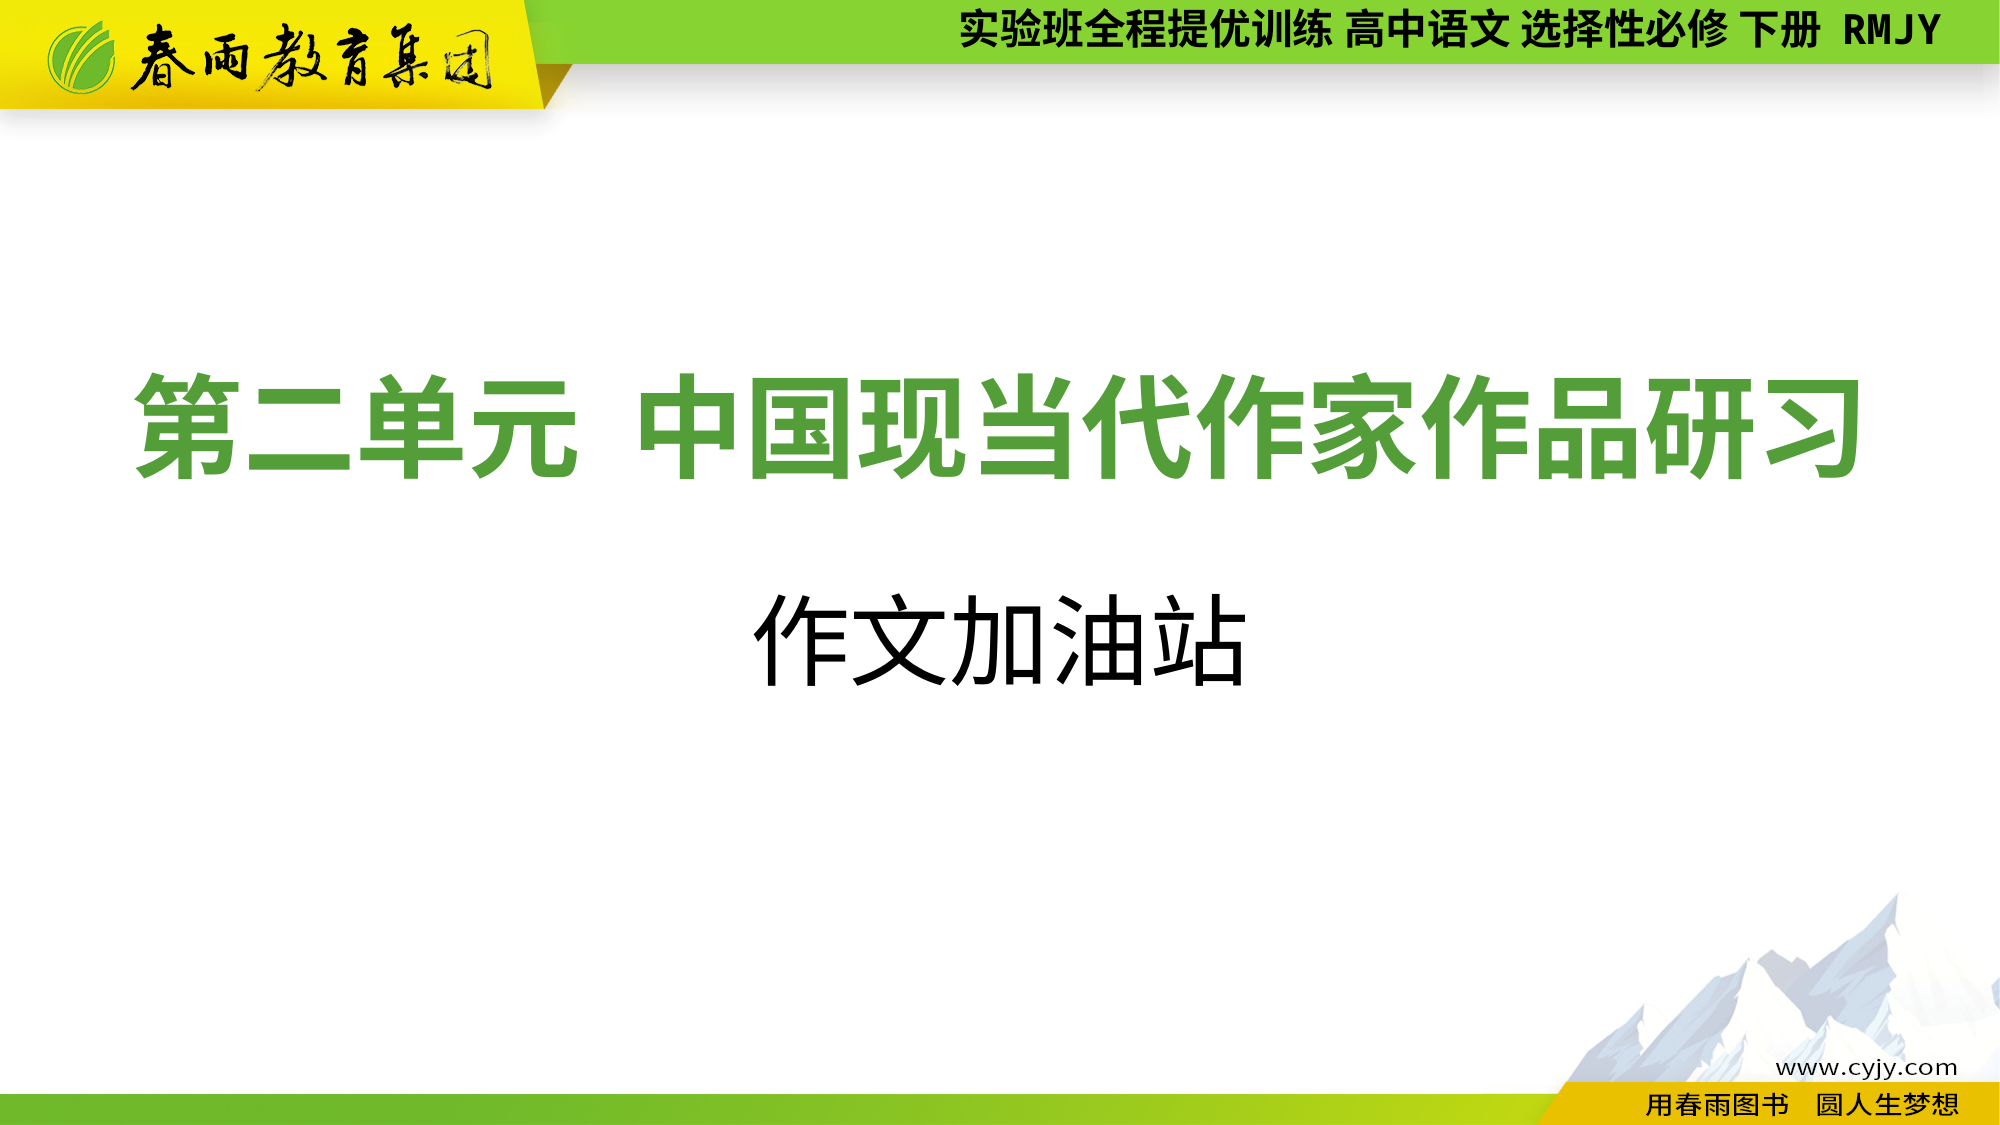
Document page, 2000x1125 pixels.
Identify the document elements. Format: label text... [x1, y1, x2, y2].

text_box 作文加油站 [54, 511, 1946, 706]
text_box 第二单元 中国现当代作家作品研习 [54, 282, 1946, 500]
picture [0, 0, 2000, 1125]
